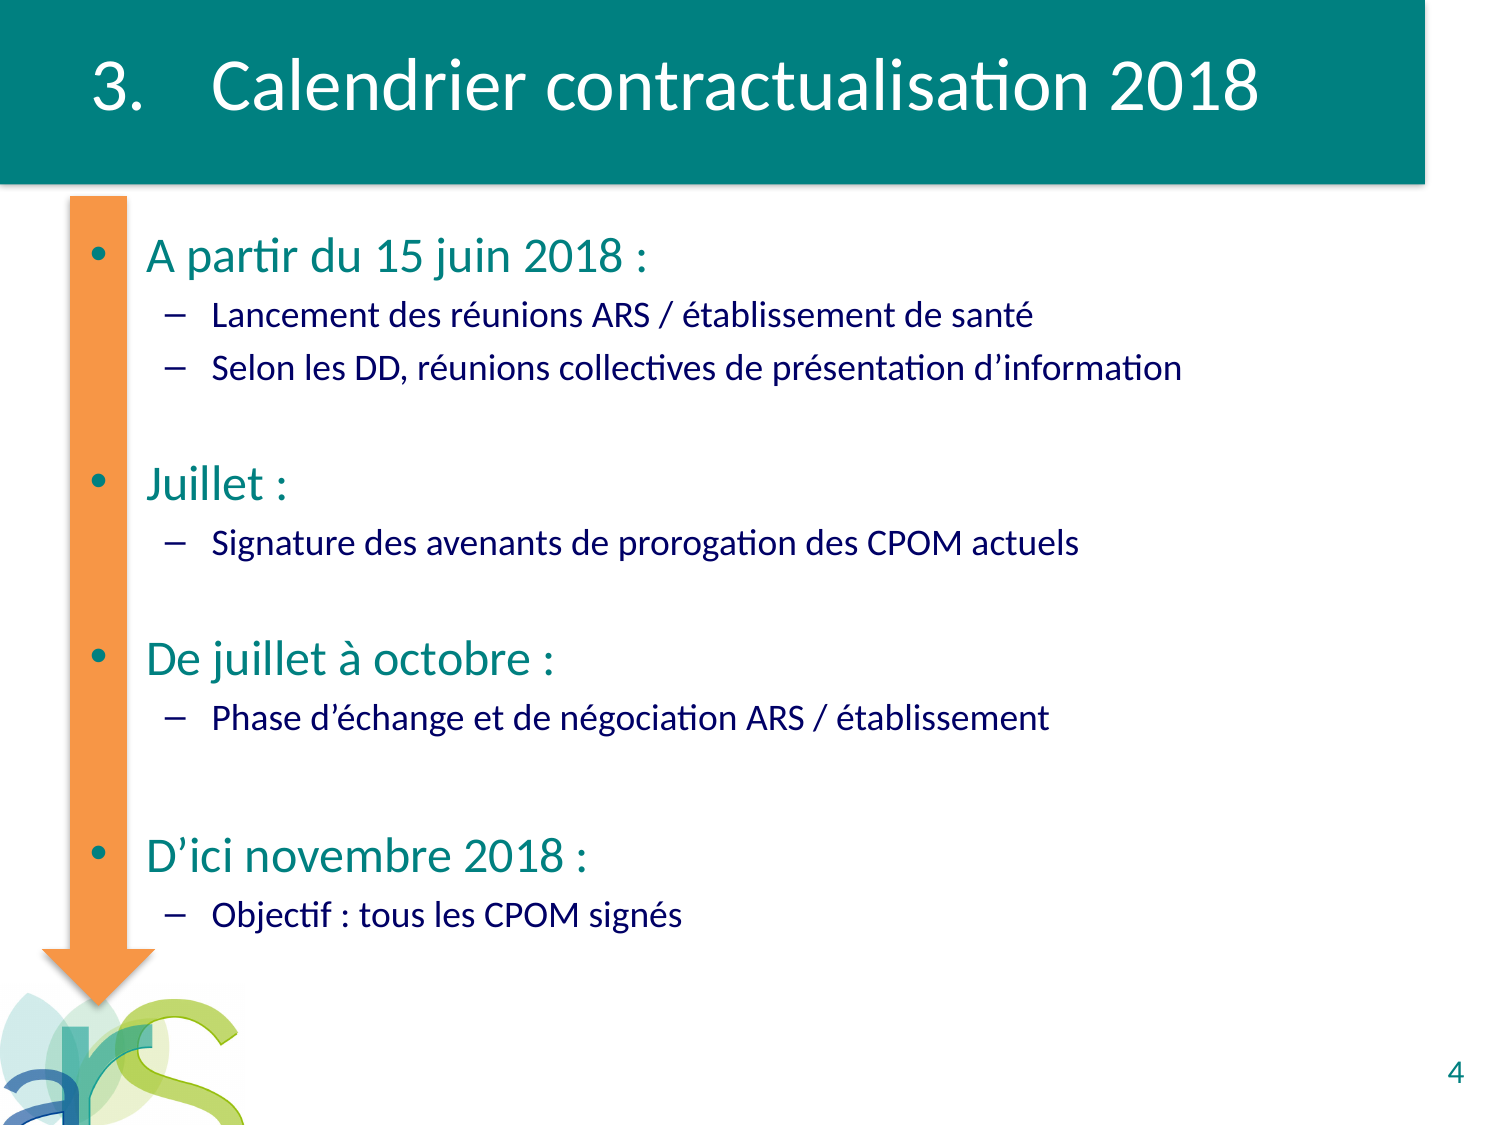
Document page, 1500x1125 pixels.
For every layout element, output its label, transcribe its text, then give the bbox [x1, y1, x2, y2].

text_box [41, 195, 156, 1007]
list A partir du 15 juin 2018 : Lancement des réunions ARS / établissement de santé Selon les DD, réunions collectives de présentation d’information Juillet : Signature des avenants de prorogation des CPOM actuels De juillet à octobre : Phase d’échange et de négociation ARS / établissement D’ici novembre 2018 : Objectif : tous les CPOM signés [75, 215, 1357, 836]
picture [0, 983, 245, 1125]
slide_number 4 [1129, 1042, 1480, 1103]
title Calendrier contractualisation 2018 [75, 27, 1425, 216]
